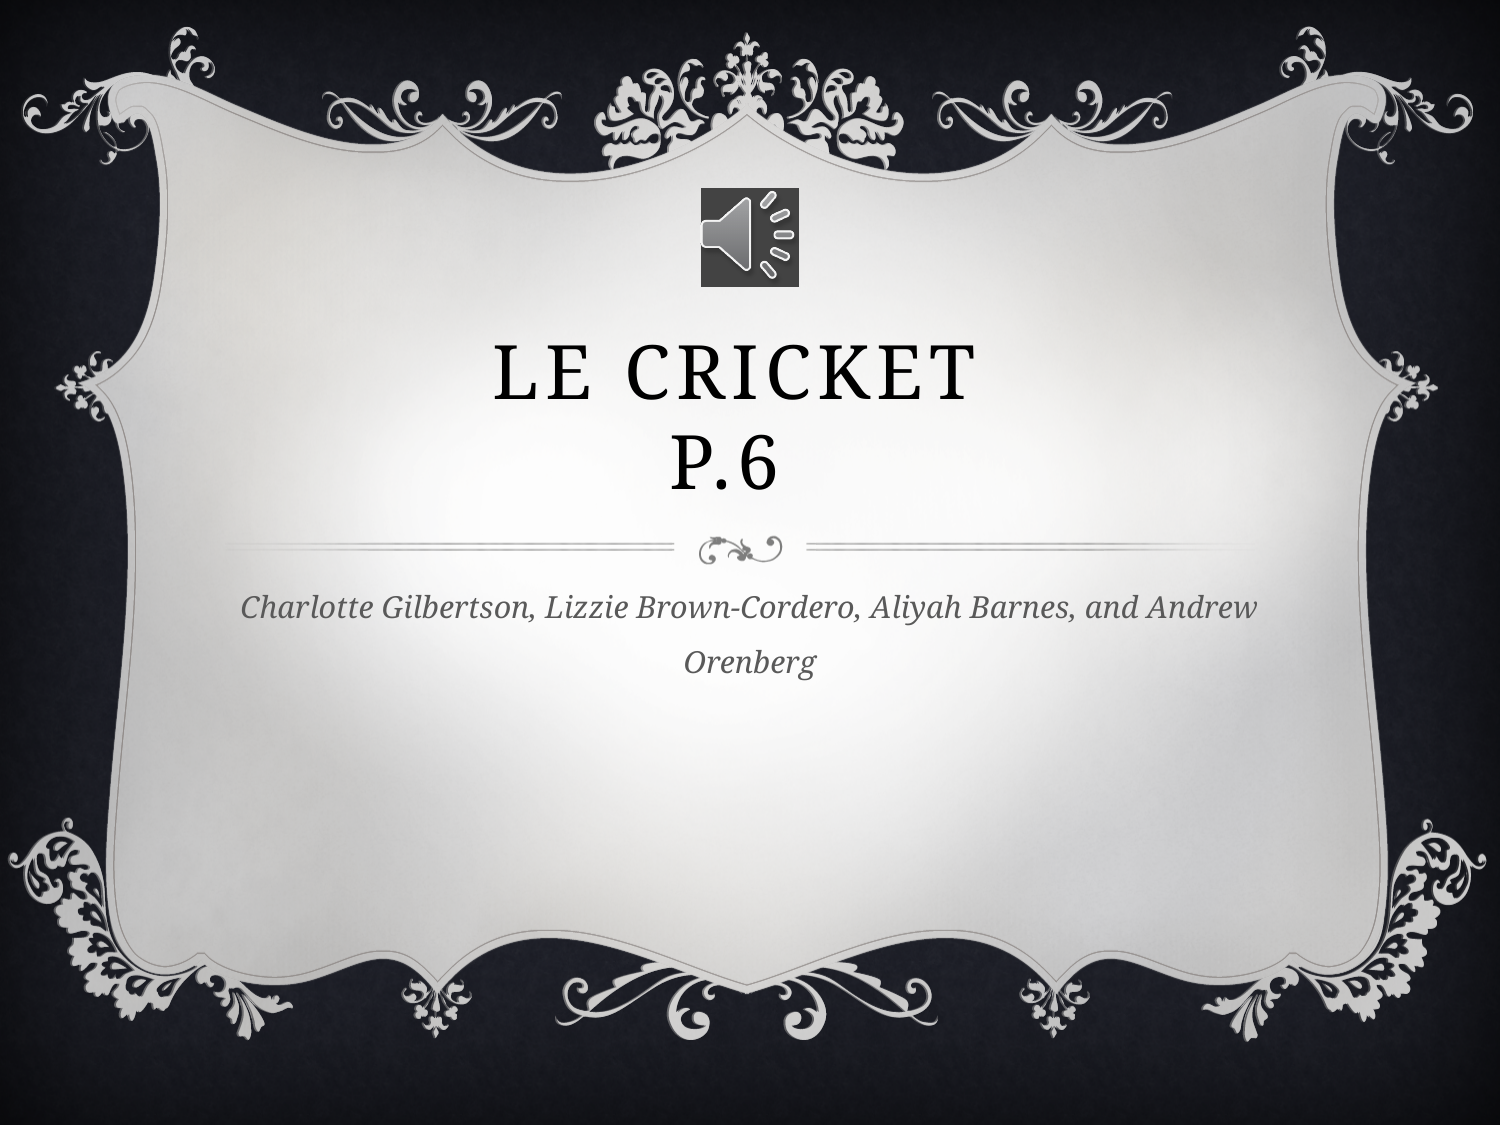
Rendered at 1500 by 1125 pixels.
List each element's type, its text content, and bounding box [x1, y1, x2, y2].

picture [0, 0, 1500, 459]
title Le Cricket P.6 [212, 299, 1263, 513]
picture [0, 613, 1500, 1125]
subtitle Charlotte Gilbertson, Lizzie Brown-Cordero, Aliyah Barnes, and Andrew Orenberg [224, 562, 1276, 688]
